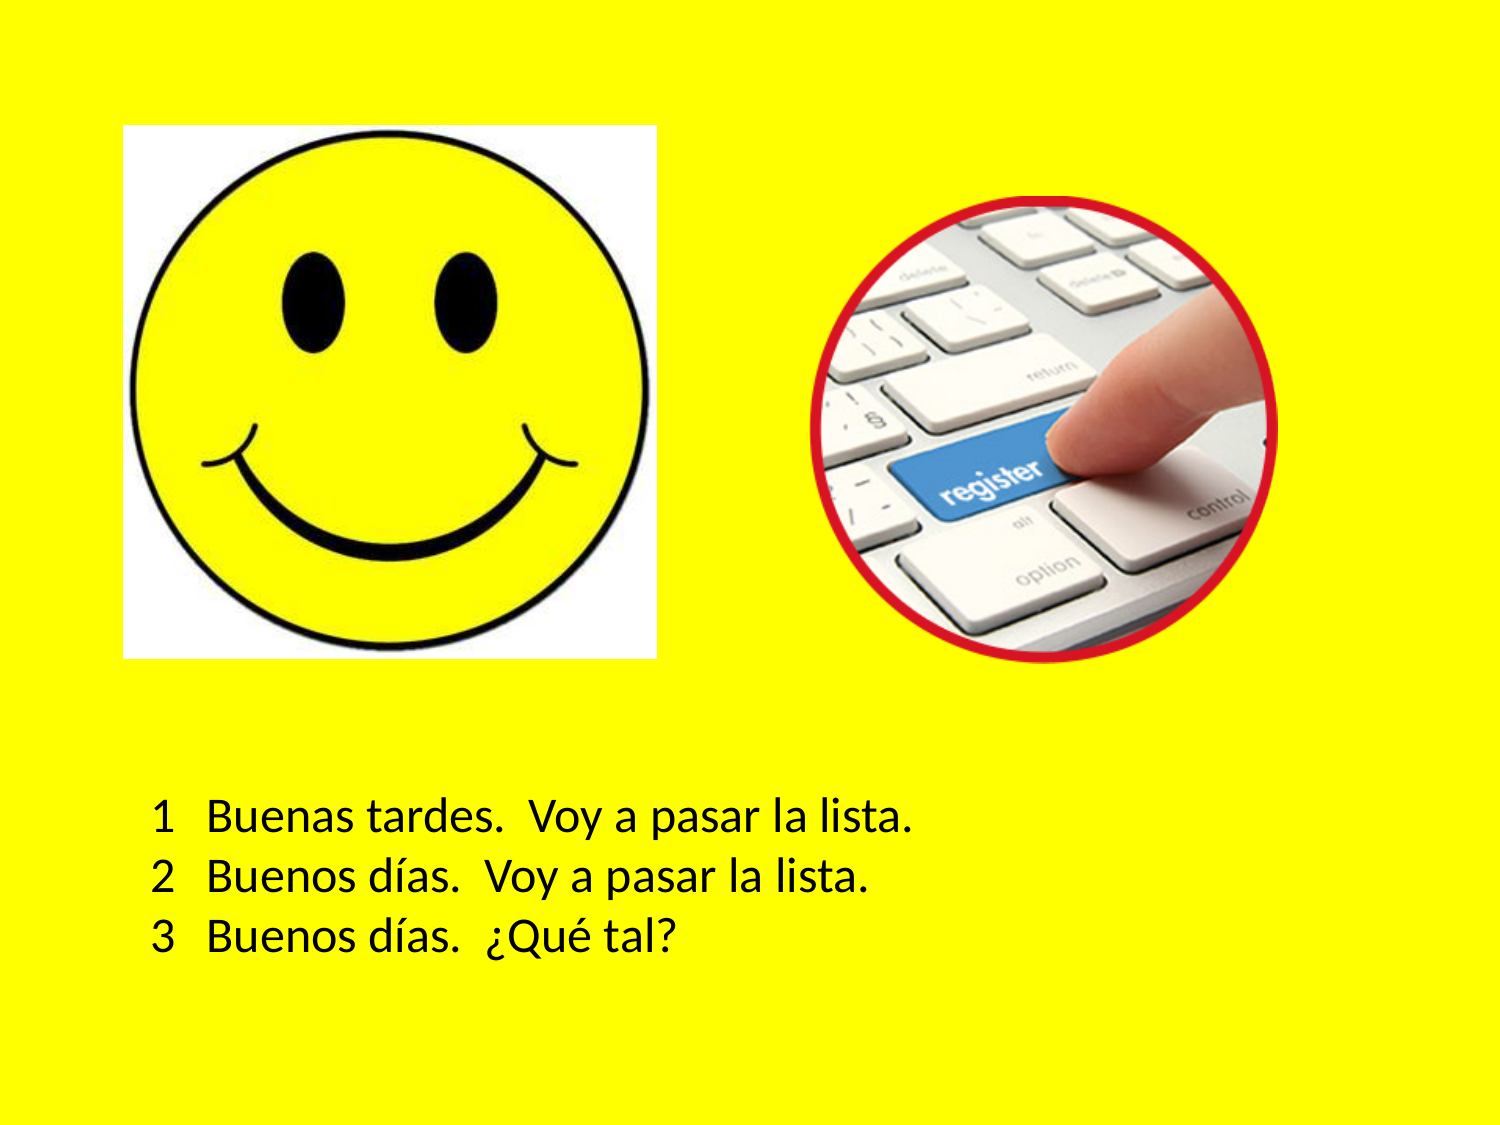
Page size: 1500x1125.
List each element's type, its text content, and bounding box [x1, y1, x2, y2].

picture [808, 196, 1278, 664]
picture [123, 125, 657, 659]
text_box Buenas tardes. Voy a pasar la lista. Buenos días. Voy a pasar la lista. Buenos días. ¿Qué tal? [135, 775, 1400, 970]
